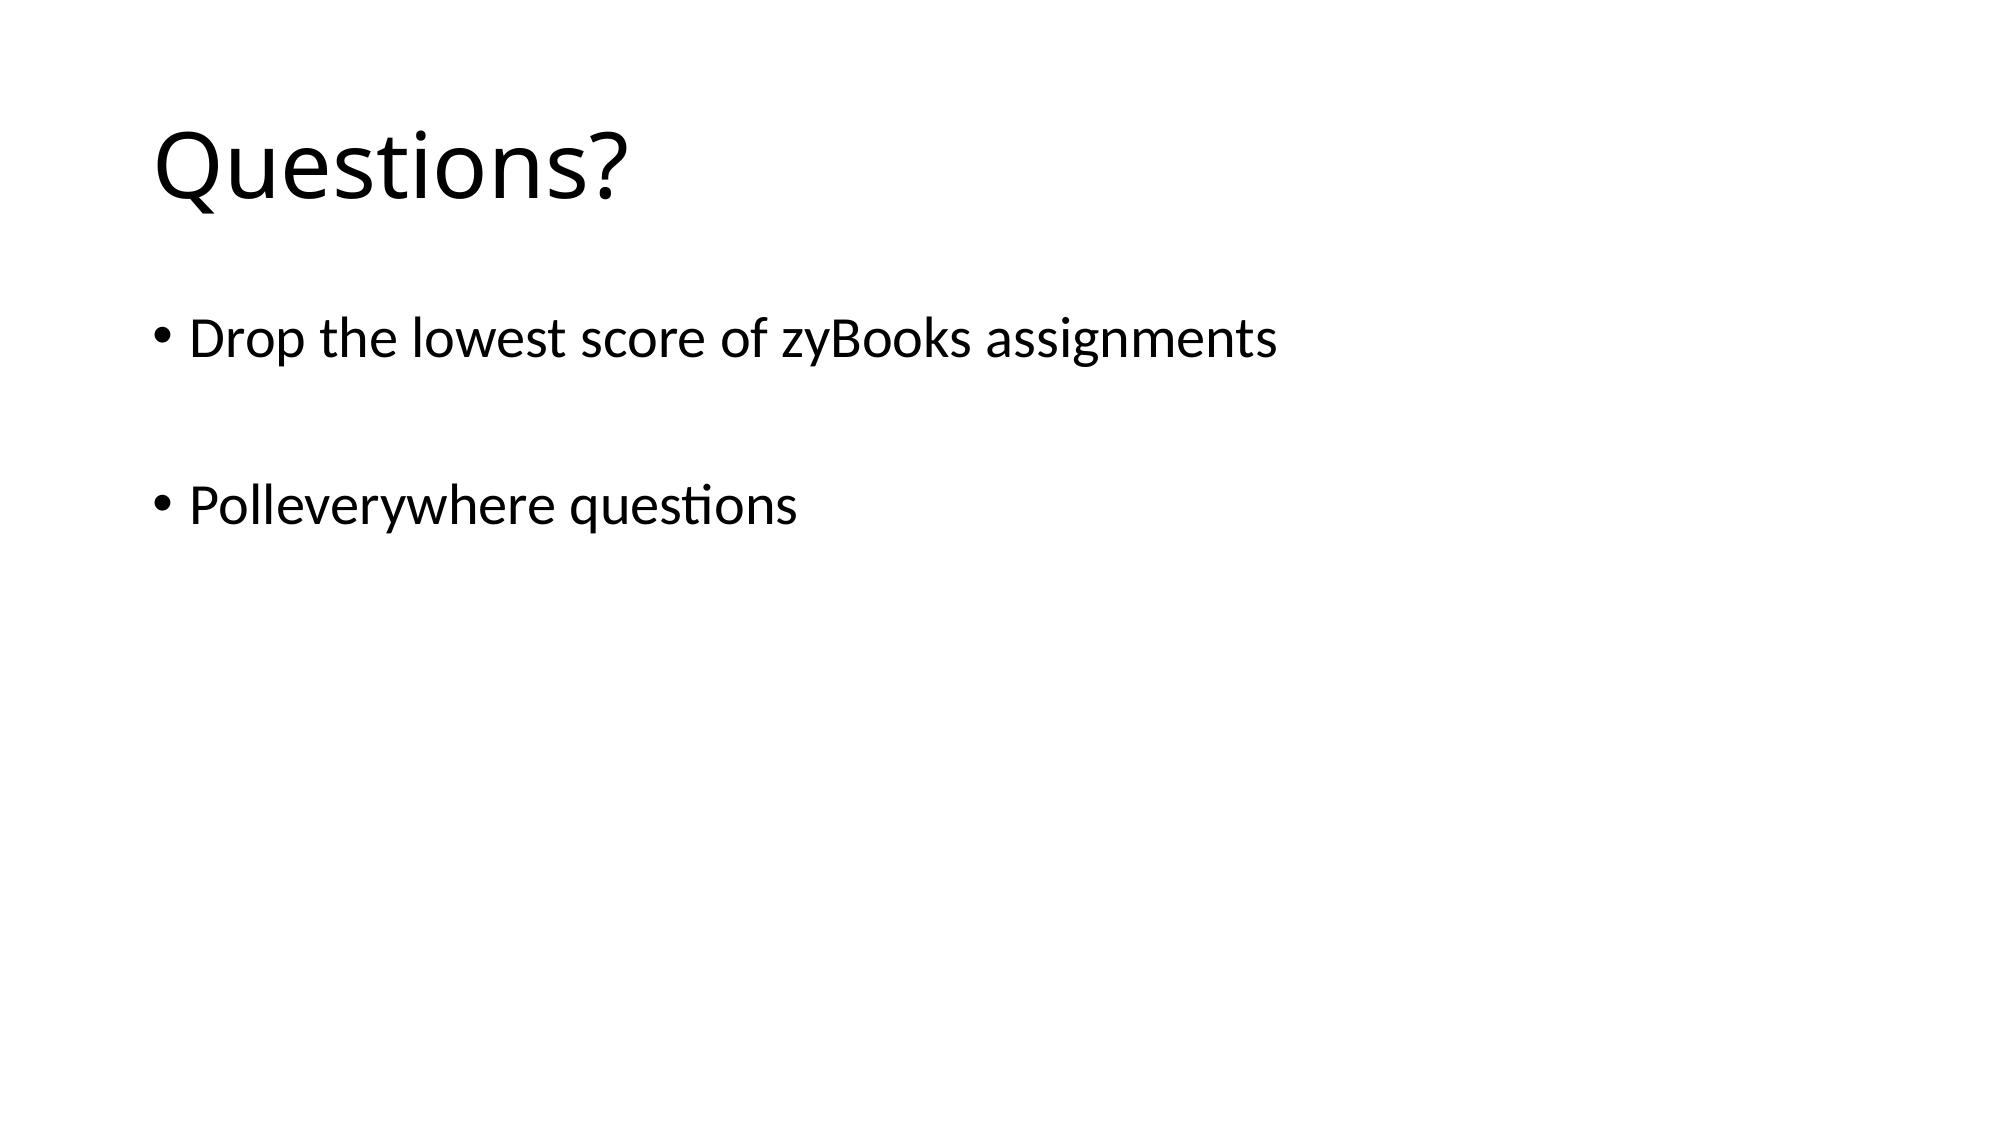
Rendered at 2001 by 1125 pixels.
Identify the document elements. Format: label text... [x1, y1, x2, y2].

list Drop the lowest score of zyBooks assignments Polleverywhere questions [137, 299, 1863, 1014]
title Questions? [137, 59, 1863, 278]
